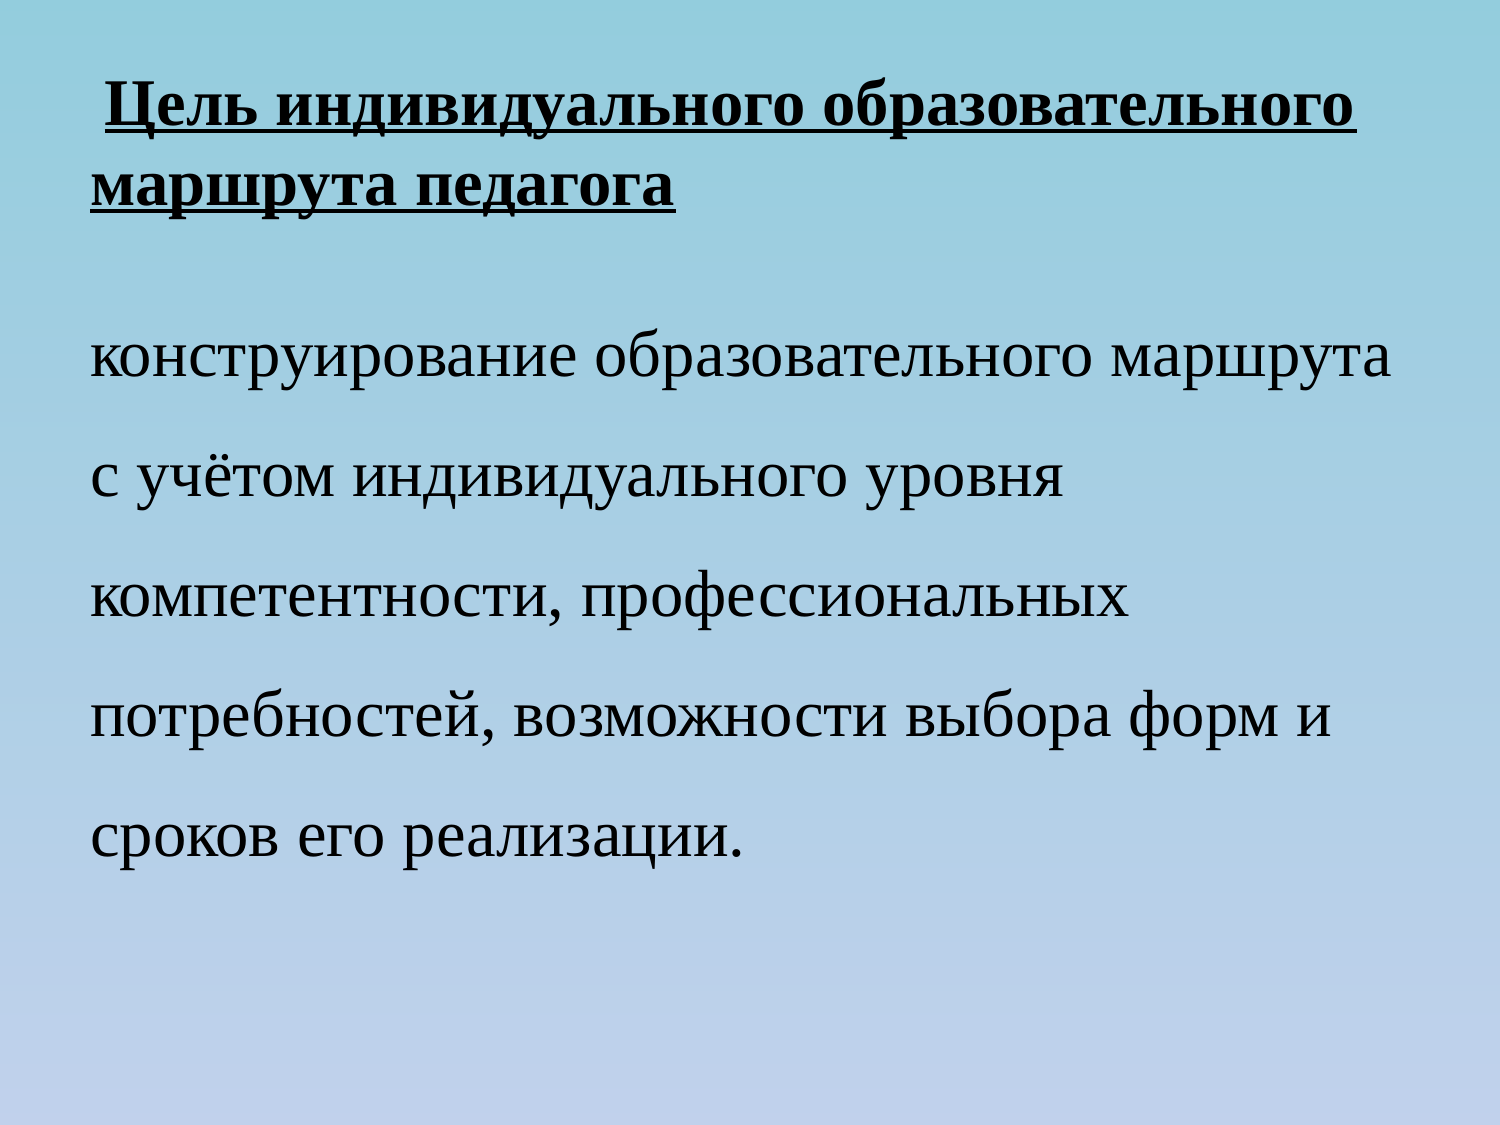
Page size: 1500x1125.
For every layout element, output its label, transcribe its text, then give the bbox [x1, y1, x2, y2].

title Цель индивидуального образовательного маршрута педагога [75, 45, 1425, 233]
list конструирование образовательного маршрута с учётом индивидуального уровня компетентности, профессиональных потребностей, возможности выбора форм и сроков его реализации. [75, 262, 1425, 1005]
